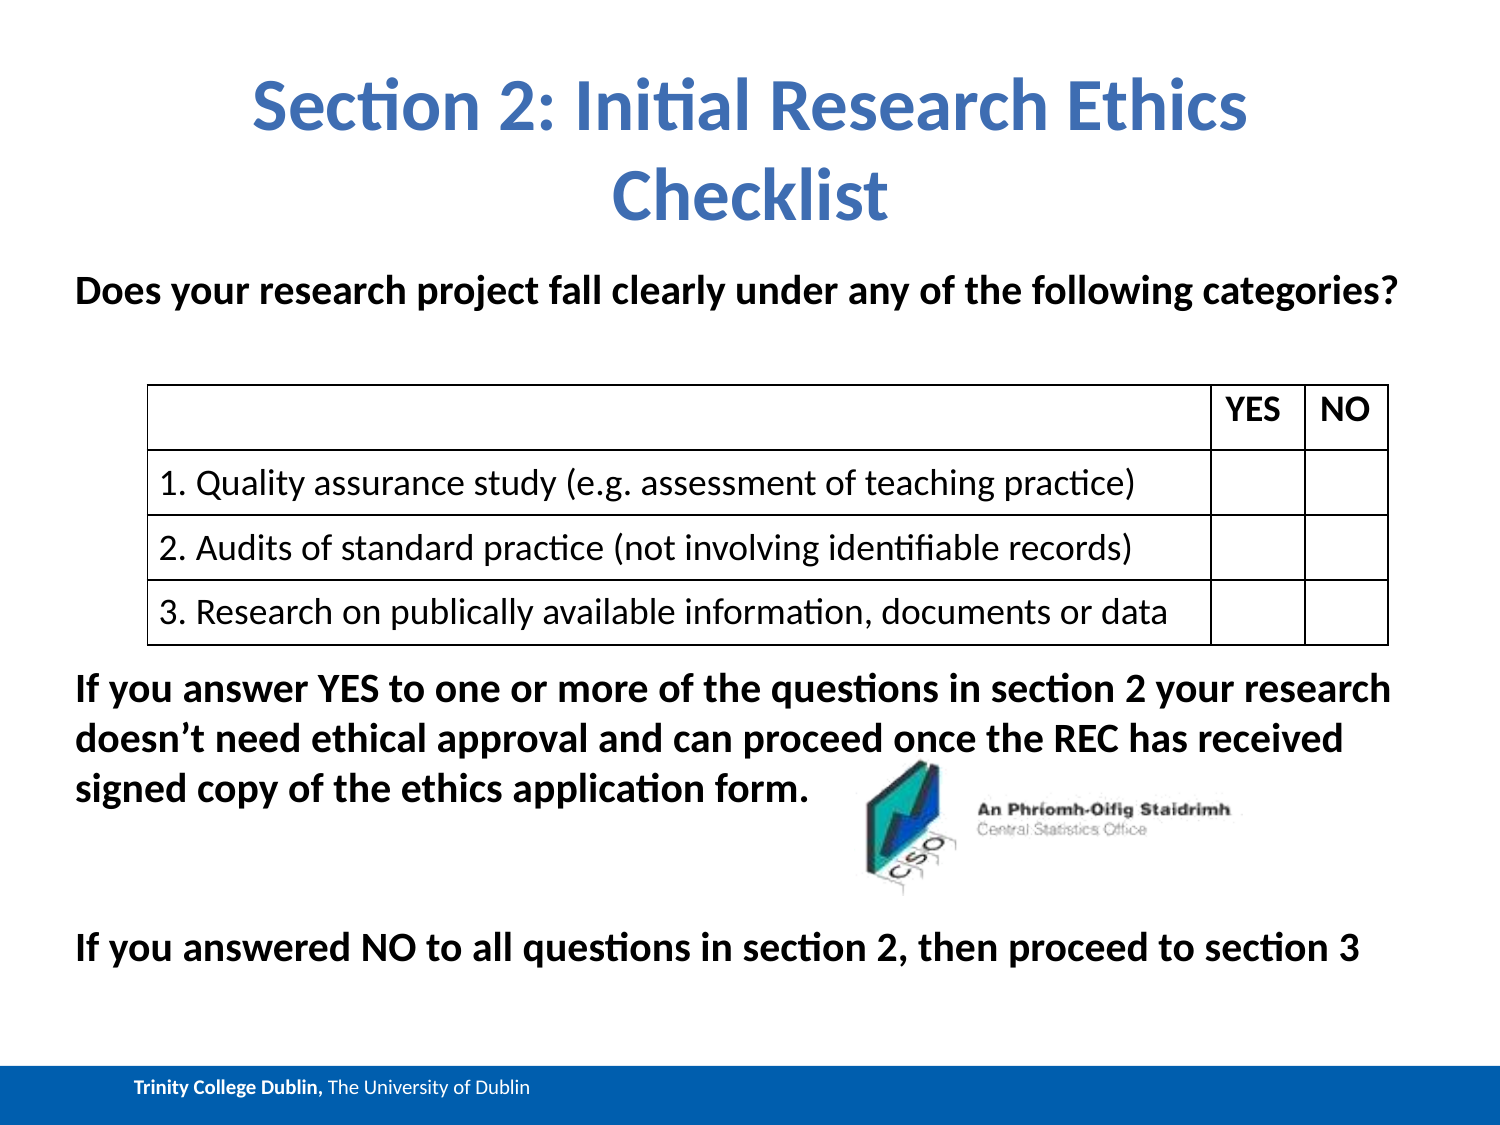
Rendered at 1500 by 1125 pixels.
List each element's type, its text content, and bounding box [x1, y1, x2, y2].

table_cell [1306, 581, 1387, 644]
table_cell 3. Research on publically available information, documents or data [148, 581, 1210, 644]
table_cell 1. Quality assurance study (e.g. assessment of teaching practice) [148, 451, 1210, 514]
table_cell [1306, 516, 1387, 579]
table_cell [1212, 516, 1304, 579]
table_header [148, 386, 1210, 449]
picture [854, 746, 1244, 897]
table_cell [1212, 451, 1304, 514]
table_cell 2. Audits of standard practice (not involving identifiable records) [148, 516, 1210, 579]
title Section 2: Initial Research Ethics Checklist [135, 143, 1367, 236]
list Does your research project fall clearly under any of the following categories? If you answer YES to one or more of the questions in section 2 your research doesn’t need ethical approval and can proceed once the REC has received signed copy of the ethics application form. If you answered NO to all questions in section 2, then proceed to section 3 [75, 262, 1436, 1071]
table_cell [1306, 451, 1387, 514]
table_header YES [1212, 386, 1304, 449]
table_cell [1212, 581, 1304, 644]
table_header NO [1306, 386, 1387, 449]
